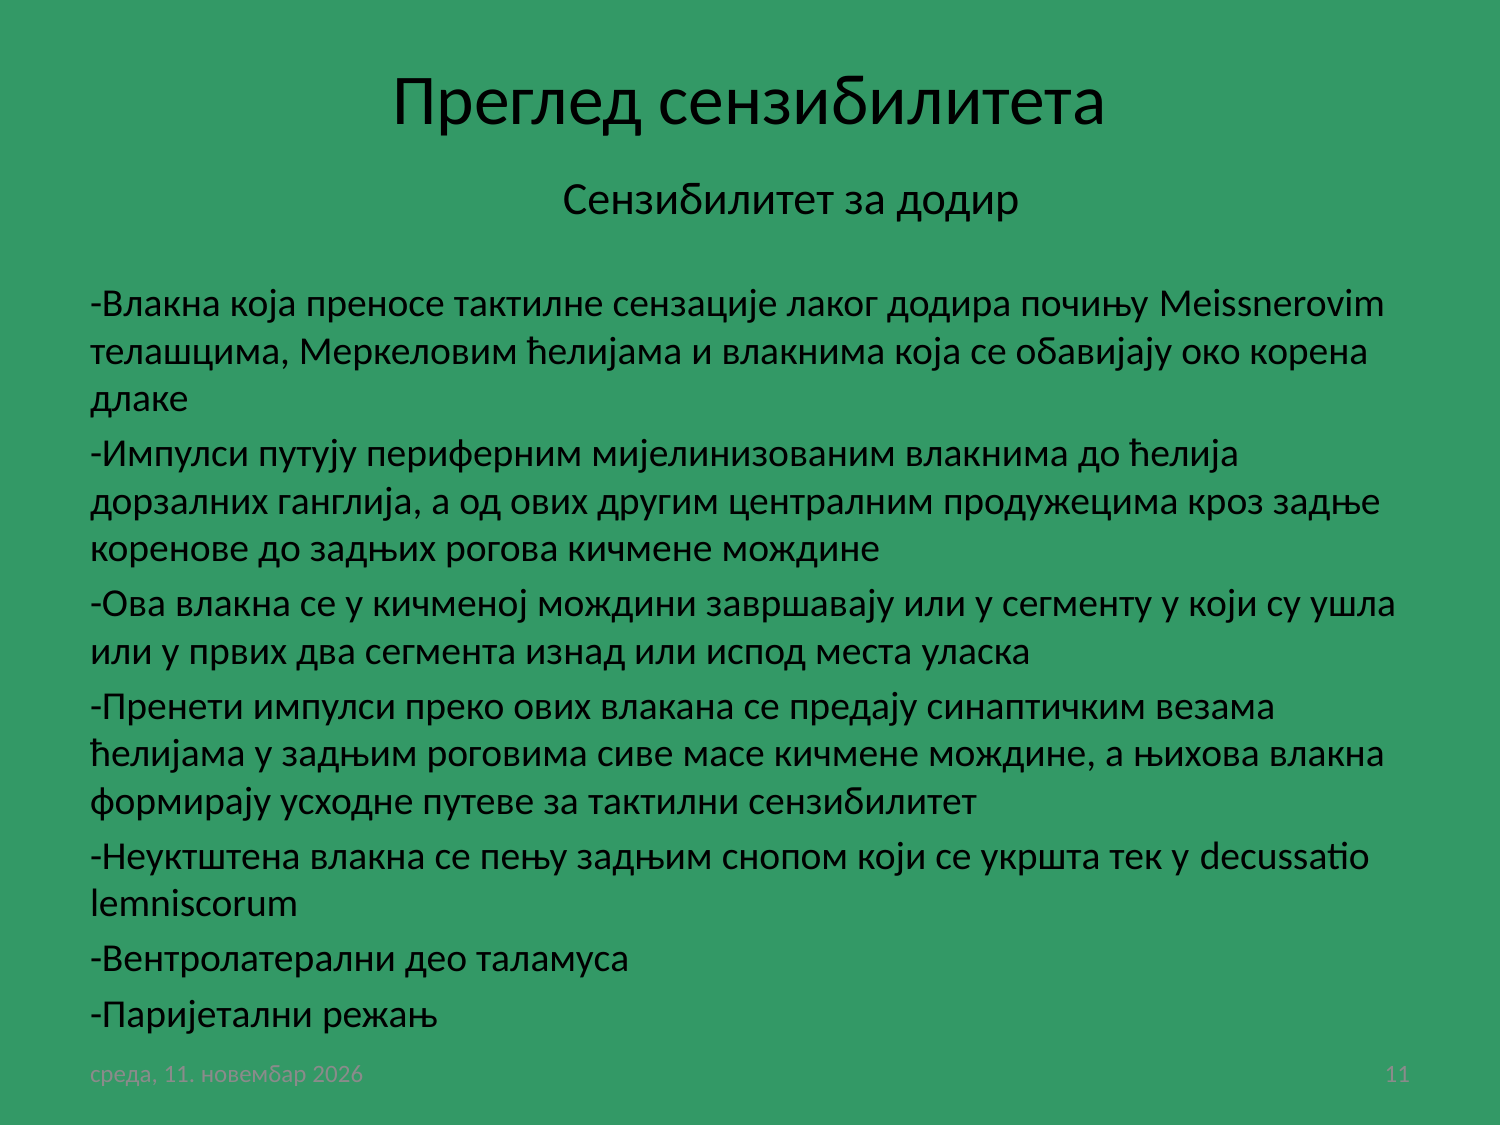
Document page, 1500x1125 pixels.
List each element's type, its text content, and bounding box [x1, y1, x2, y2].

slide_number 11 [1074, 1042, 1425, 1103]
title Преглед сензибилитета [75, 45, 1425, 160]
list Сензибилитет за додир -Влакна која преносе тактилне сензације лаког додира почињу Meissnerovim телашцима, Меркеловим ћелијама и влакнима која се обавијају око корена длаке -Импулси путују периферним мијелинизованим влакнима до ћелија дорзалних ганглија, а од ових другим централним продужецима кроз задње коренове до задњих рогова кичмене мождине -Ова влакна се у кичменој мождини завршавају или у сегменту у који су ушла или у првих два сегмента изнад или испод места уласка -Пренети импулси преко ових влакана се предају синаптичким везама ћелијама у задњим роговима сиве масе кичмене мождине, а њихова влакна формирају усходне путеве за тактилни сензибилитет -Неуктштена влакна се пењу задњим снопом који се укршта тек у decussatio lemniscorum -Вентролатерални део таламуса -Паријетални режањ [75, 160, 1425, 1047]
slide_number субота, 30. јануар 2021 [75, 1042, 425, 1103]
